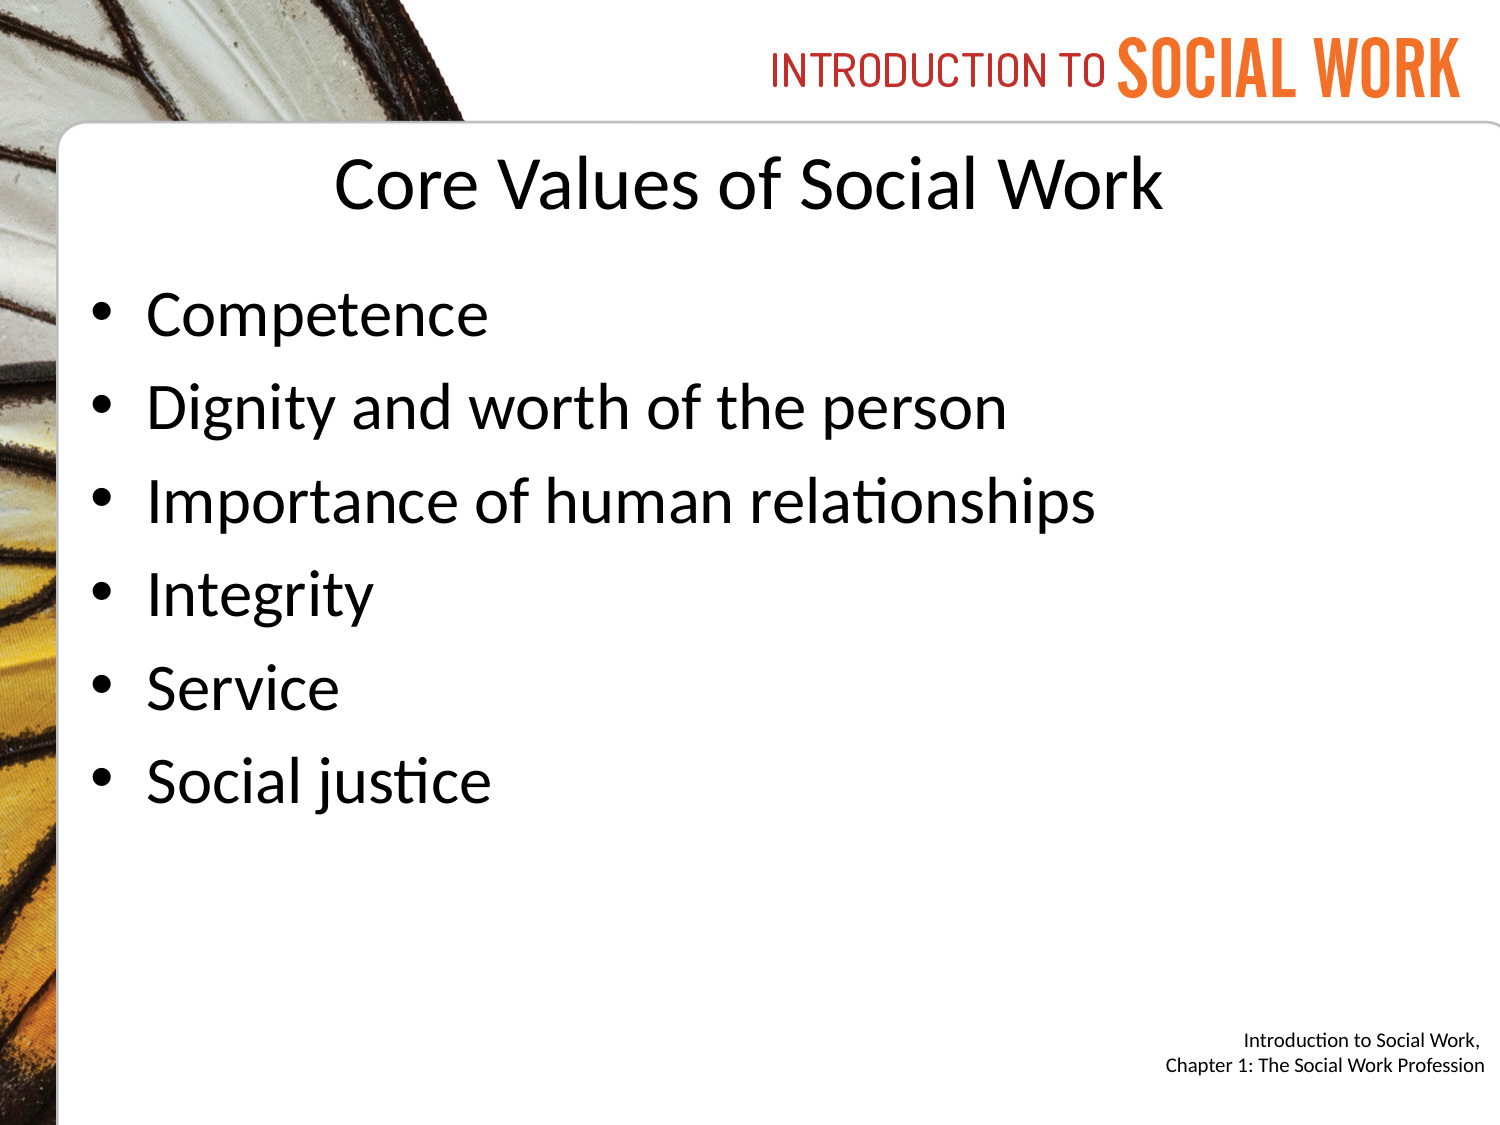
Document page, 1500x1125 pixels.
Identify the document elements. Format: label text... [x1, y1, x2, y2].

list Competence Dignity and worth of the person Importance of human relationships Integrity Service Social justice [75, 262, 1425, 1005]
picture [0, 0, 1500, 1125]
title Core Values of Social Work [75, 125, 1425, 233]
text_box Introduction to Social Work, Chapter 1: The Social Work Profession [749, 1018, 1500, 1084]
